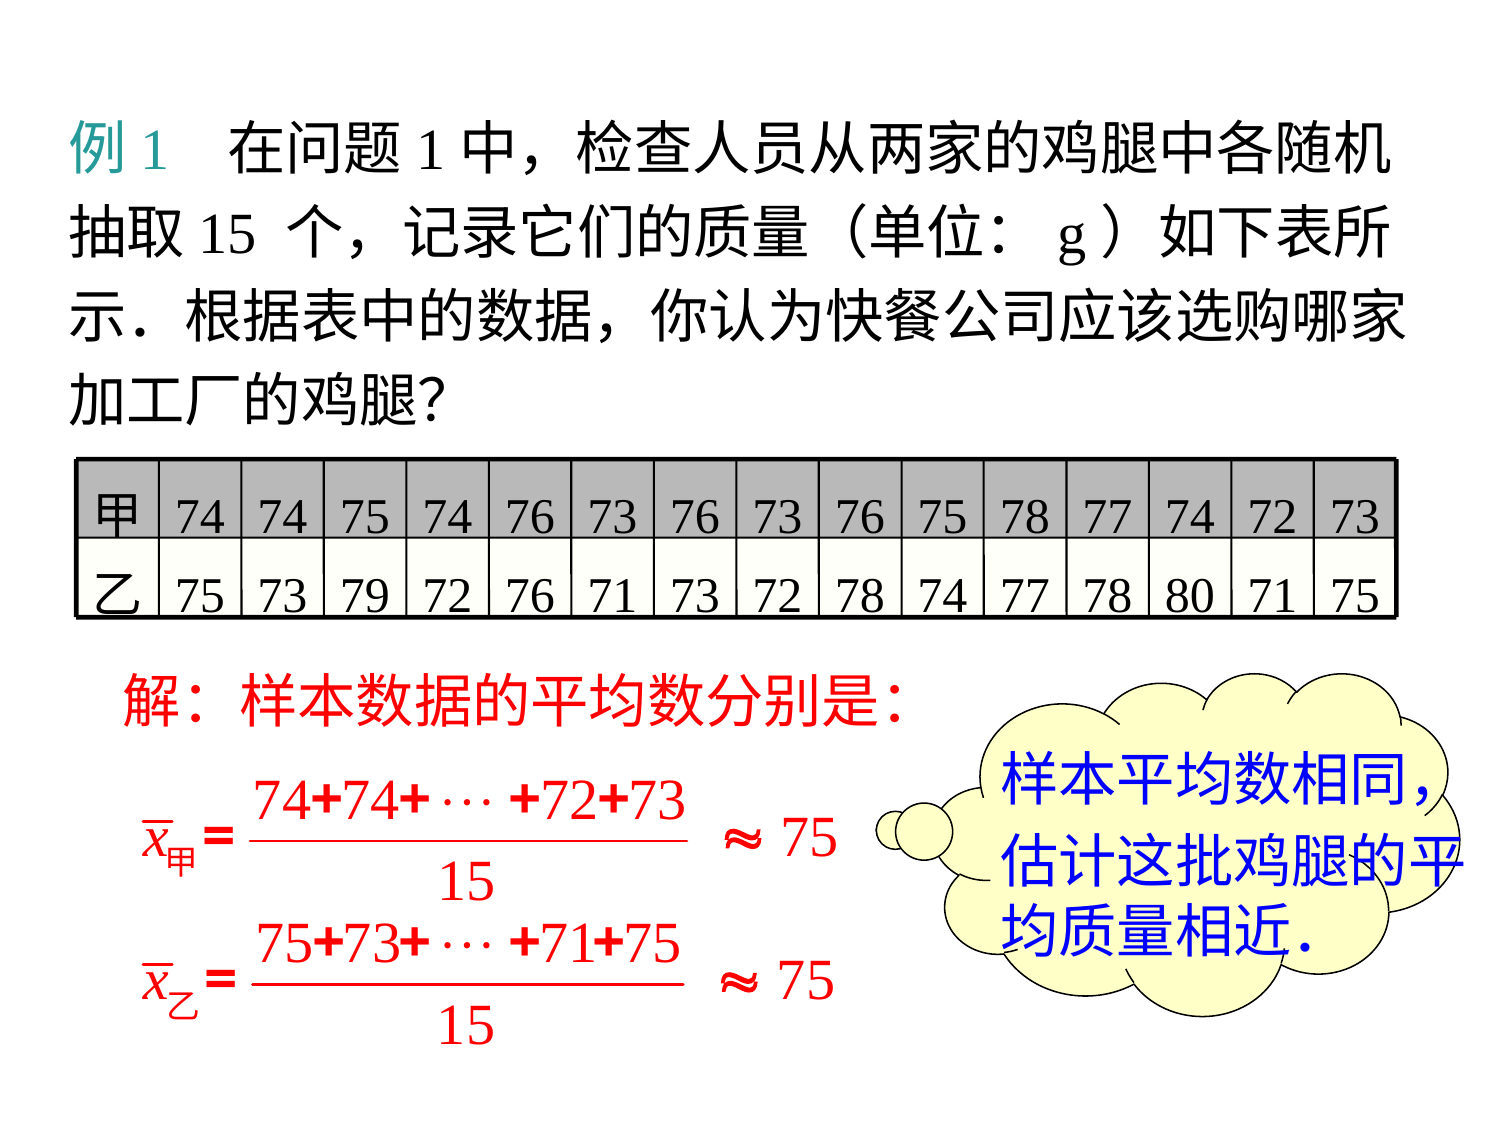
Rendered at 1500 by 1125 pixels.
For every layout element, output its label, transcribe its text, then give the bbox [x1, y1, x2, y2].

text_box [136, 762, 842, 907]
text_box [933, 672, 1500, 1016]
text_box 例1 在问题1中，检查人员从两家的鸡腿中各随机抽取15 个，记录它们的质量（单位：g）如下表所示．根据表中的数据，你认为快餐公司应该选购哪家加工厂的鸡腿？ [53, 90, 1447, 441]
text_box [136, 905, 837, 1051]
text_box 解：样本数据的平均数分别是： [0, 621, 951, 846]
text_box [75, 458, 1397, 618]
